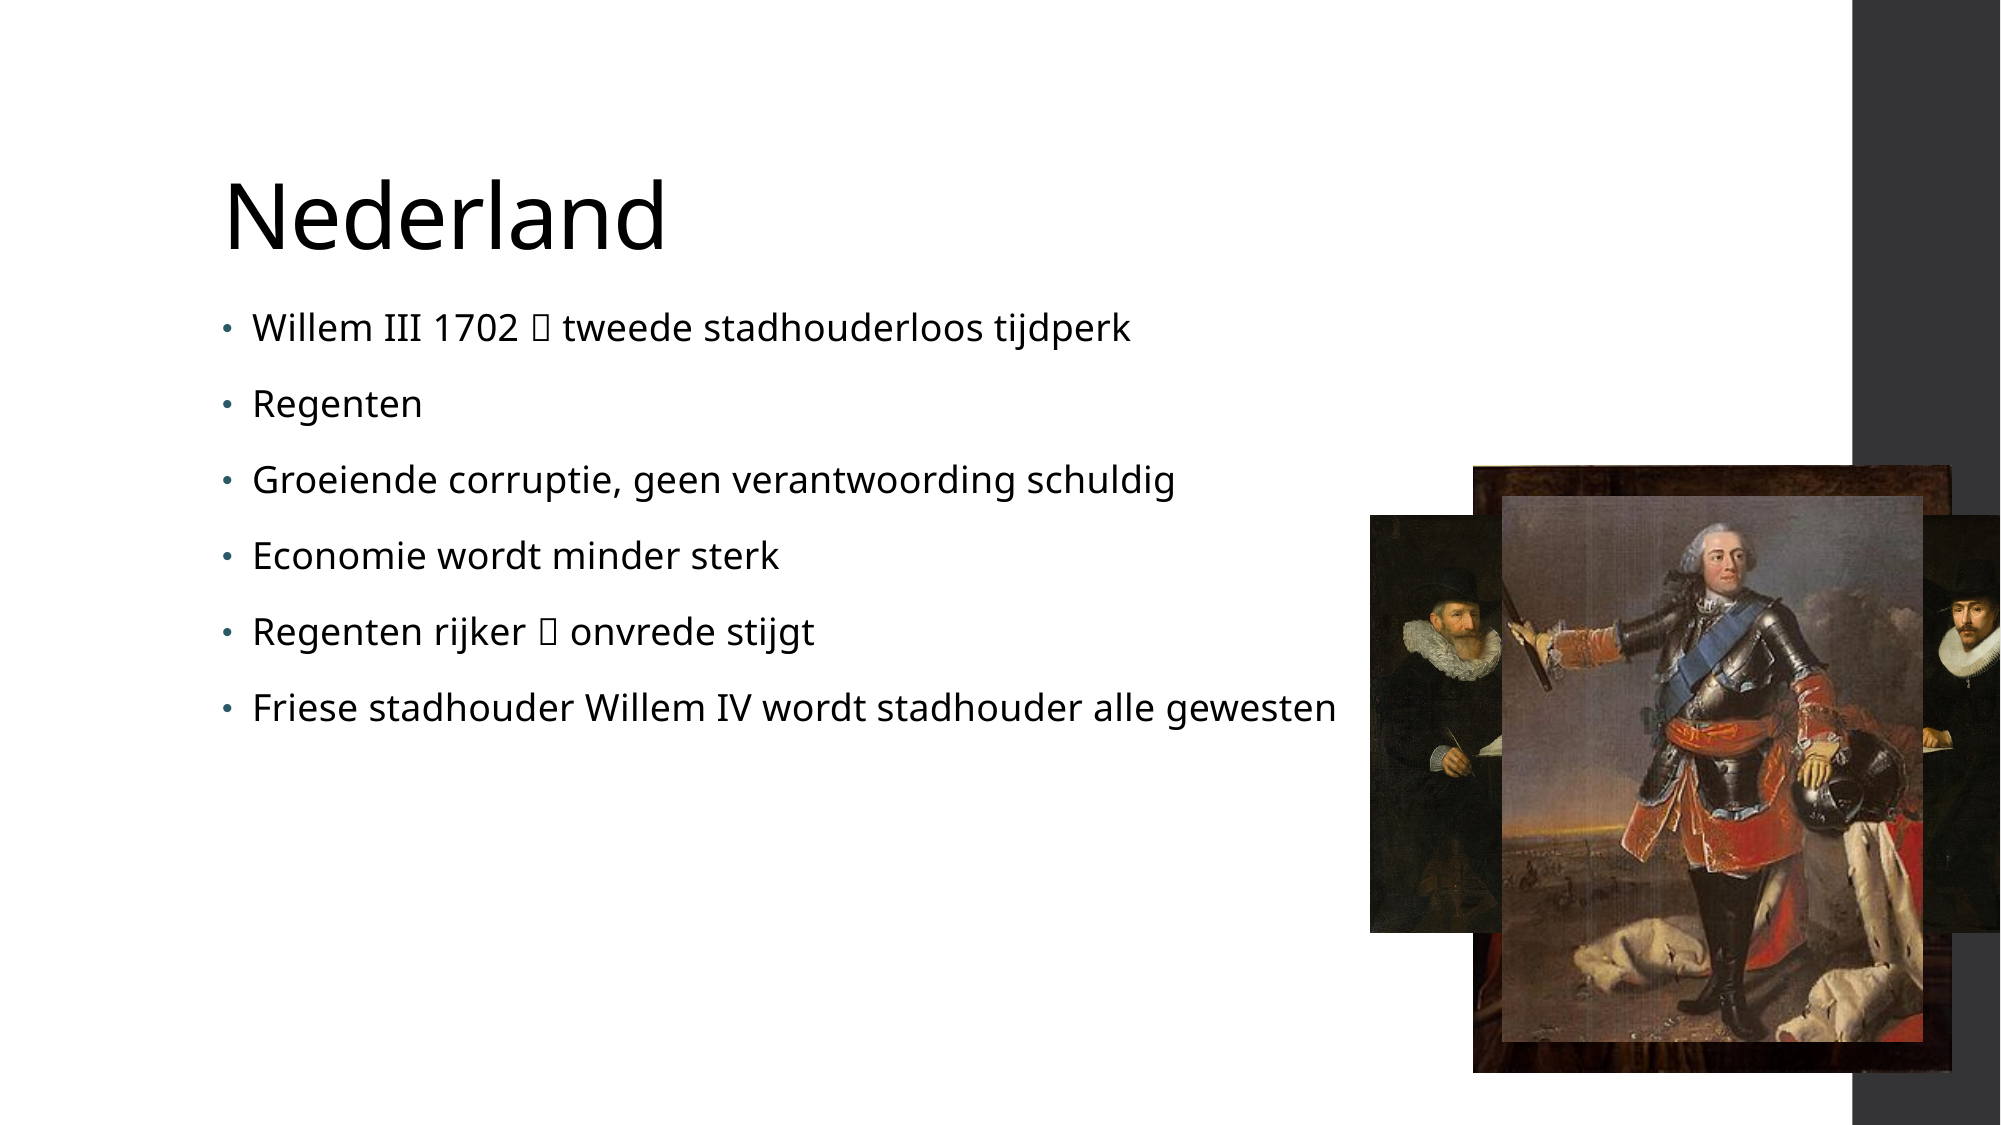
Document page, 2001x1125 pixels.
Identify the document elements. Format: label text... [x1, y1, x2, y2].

picture [1370, 465, 2000, 1073]
title Nederland [206, 60, 1797, 278]
list Willem III 1702  tweede stadhouderloos tijdperk Regenten Groeiende corruptie, geen verantwoording schuldig Economie wordt minder sterk Regenten rijker  onvrede stijgt Friese stadhouder Willem IV wordt stadhouder alle gewesten [206, 299, 1617, 1014]
